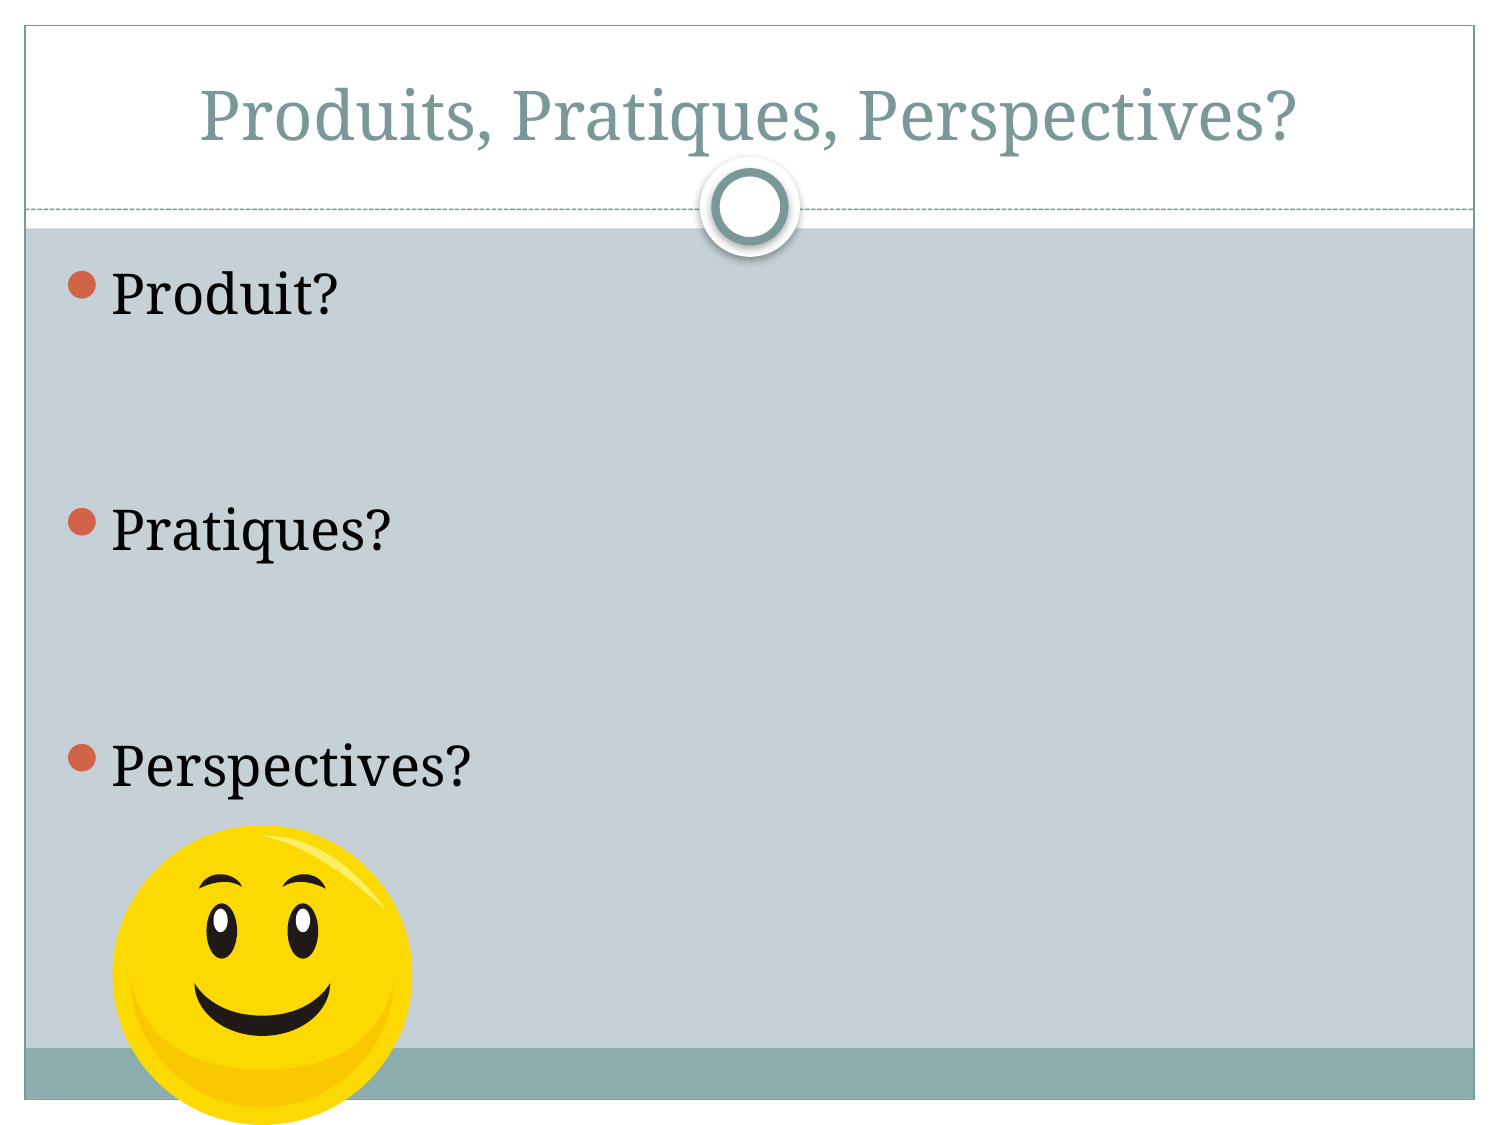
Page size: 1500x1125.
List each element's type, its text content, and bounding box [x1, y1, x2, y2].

list Produit? Pratiques? Perspectives? [49, 250, 1445, 1001]
title Produits, Pratiques, Perspectives? [49, 37, 1450, 162]
picture [112, 824, 413, 1125]
